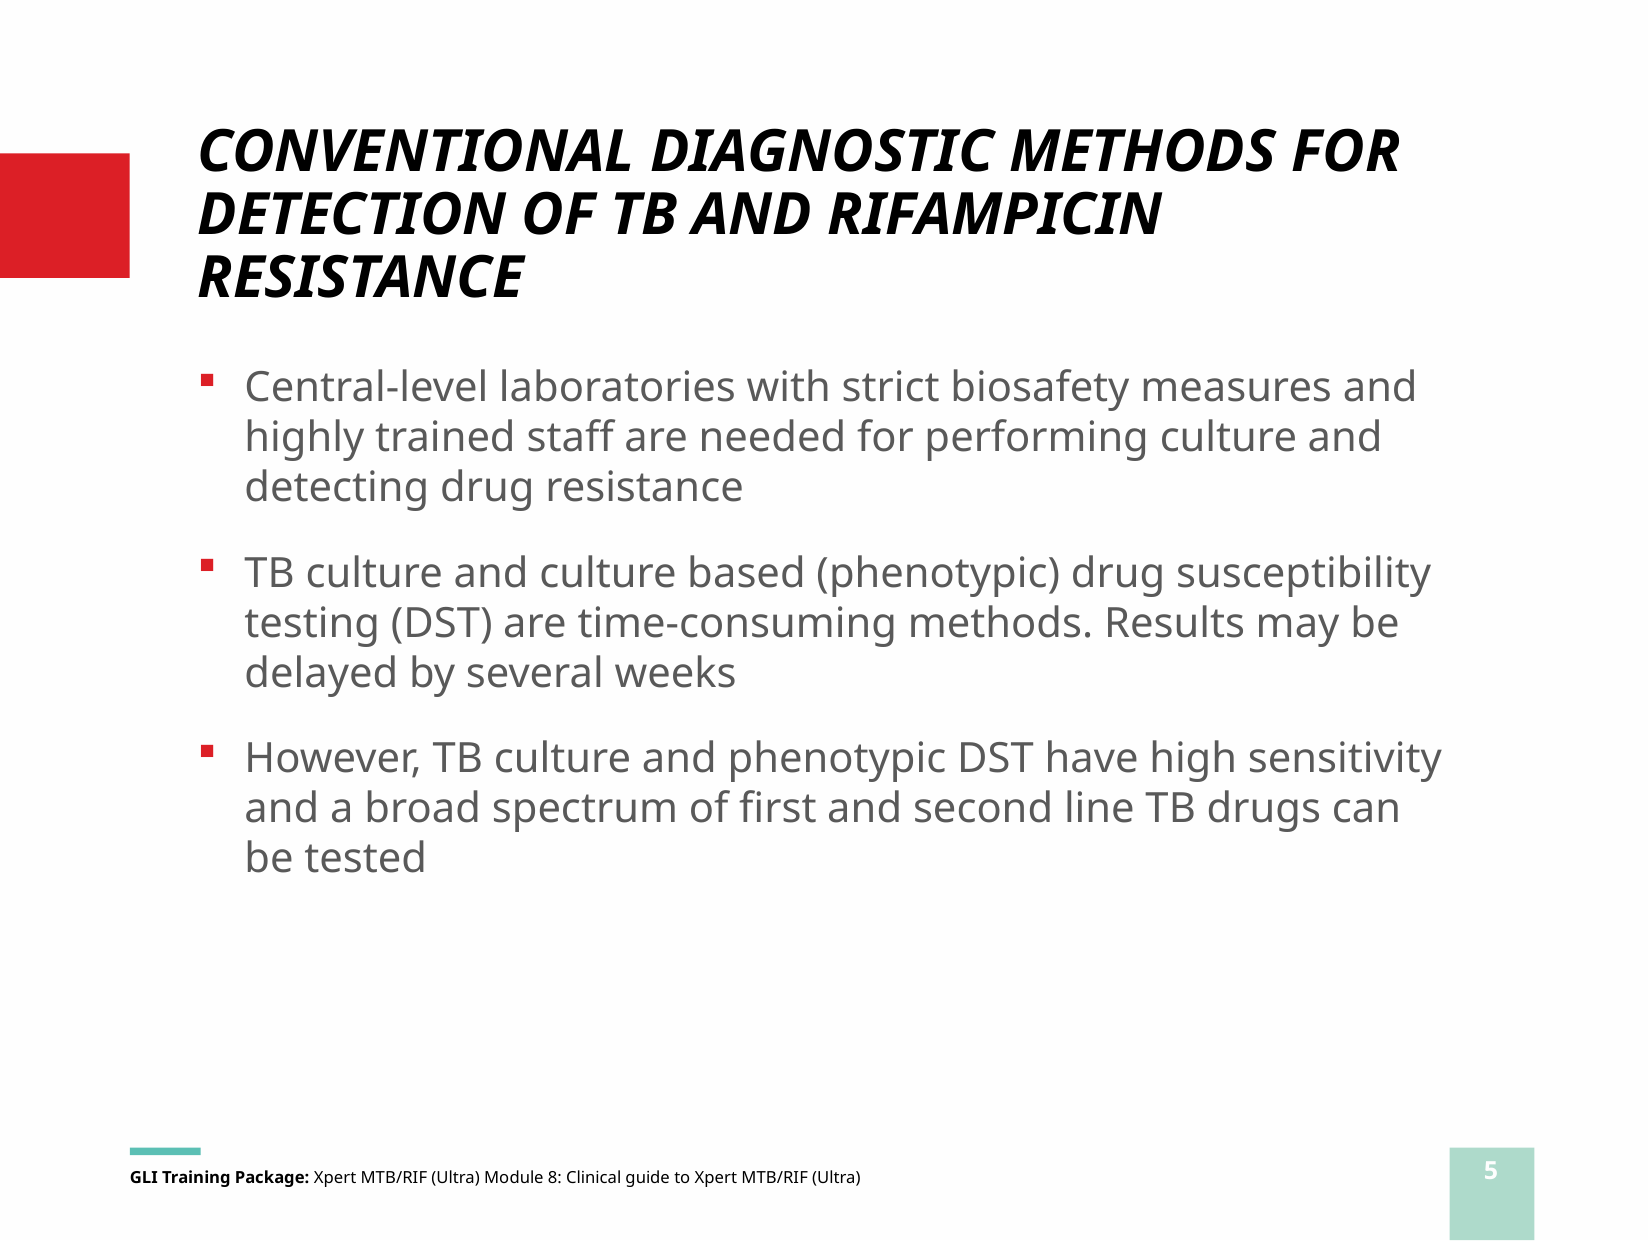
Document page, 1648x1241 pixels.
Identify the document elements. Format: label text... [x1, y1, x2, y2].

title CONVENTIONAL DIAGNOSTIC METHODS FOR DETECTION OF TB AND RIFAMPICIN RESISTANCE [197, 153, 1450, 278]
list Central-level laboratories with strict biosafety measures and highly trained staff are needed for performing culture and detecting drug resistance TB culture and culture based (phenotypic) drug susceptibility testing (DST) are time-consuming methods. Results may be delayed by several weeks However, TB culture and phenotypic DST have high sensitivity and a broad spectrum of first and second line TB drugs can be tested [197, 360, 1450, 1117]
